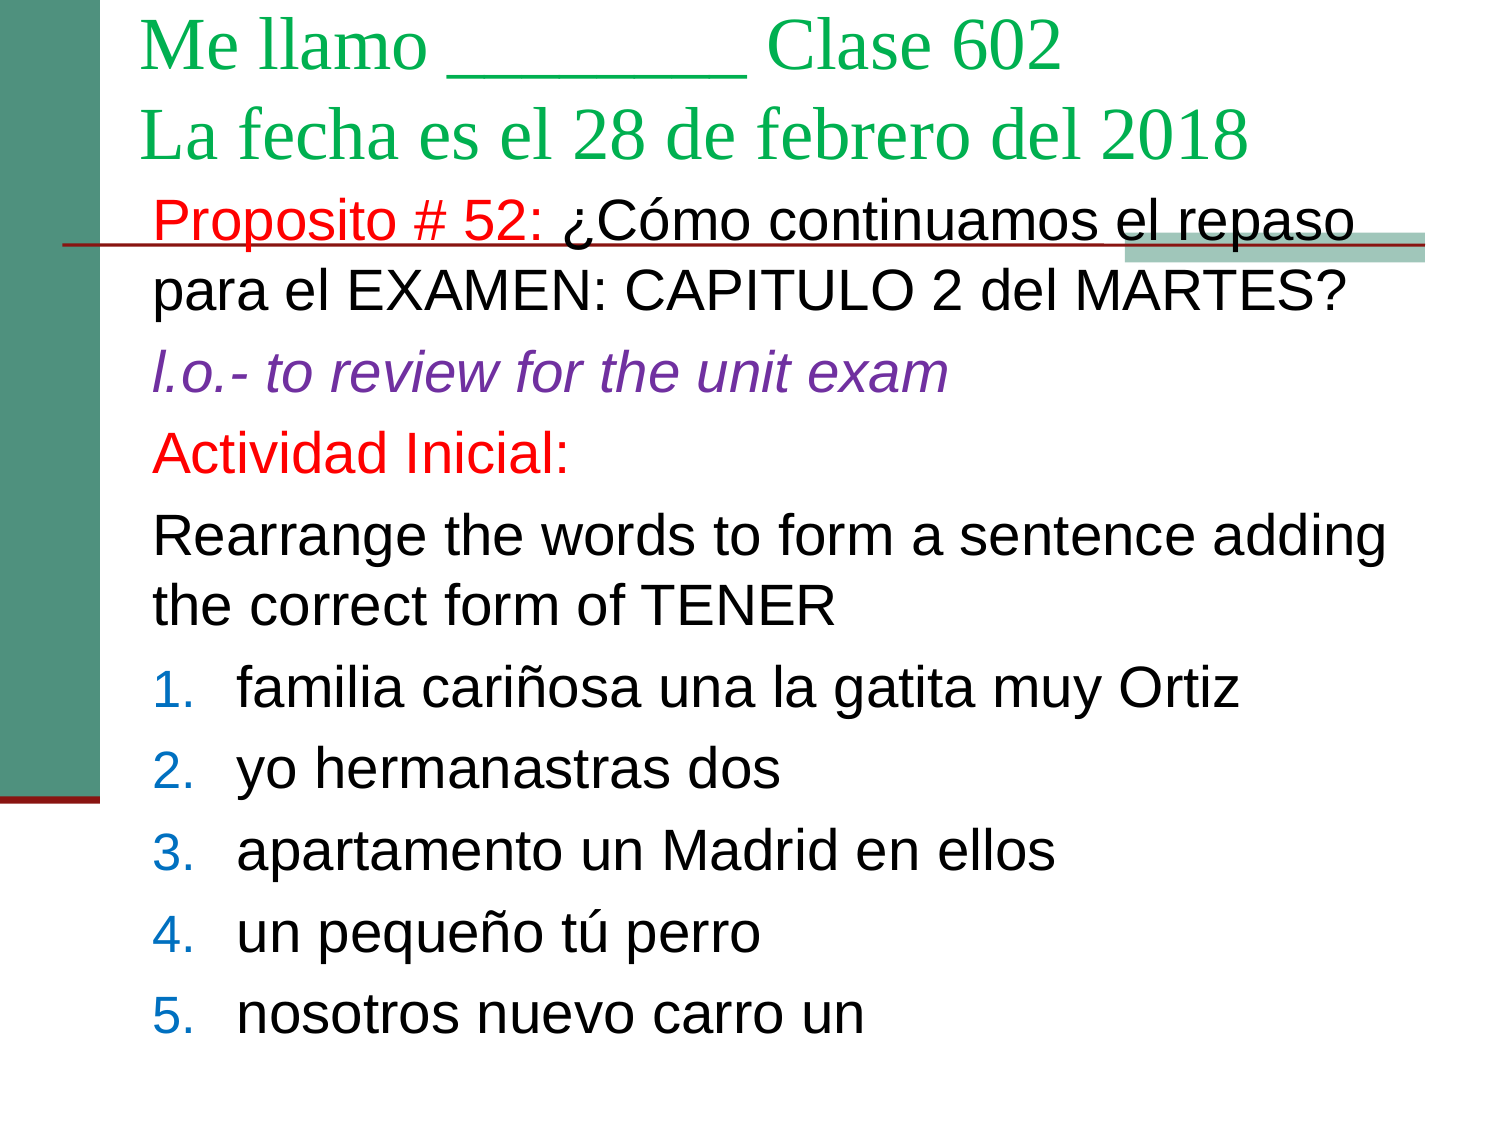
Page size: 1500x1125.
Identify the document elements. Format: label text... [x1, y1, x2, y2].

text_box Me llamo ________ Clase 602 La fecha es el 28 de febrero del 2018 [124, 0, 1463, 175]
text_box Proposito # 52: ¿Cómo continuamos el repaso para el EXAMEN: CAPITULO 2 del MARTES? l.o.- to review for the unit exam Actividad Inicial: Rearrange the words to form a sentence adding the correct form of TENER familia cariñosa una la gatita muy Ortiz yo hermanastras dos apartamento un Madrid en ellos un pequeño tú perro nosotros nuevo carro un [137, 175, 1413, 1038]
